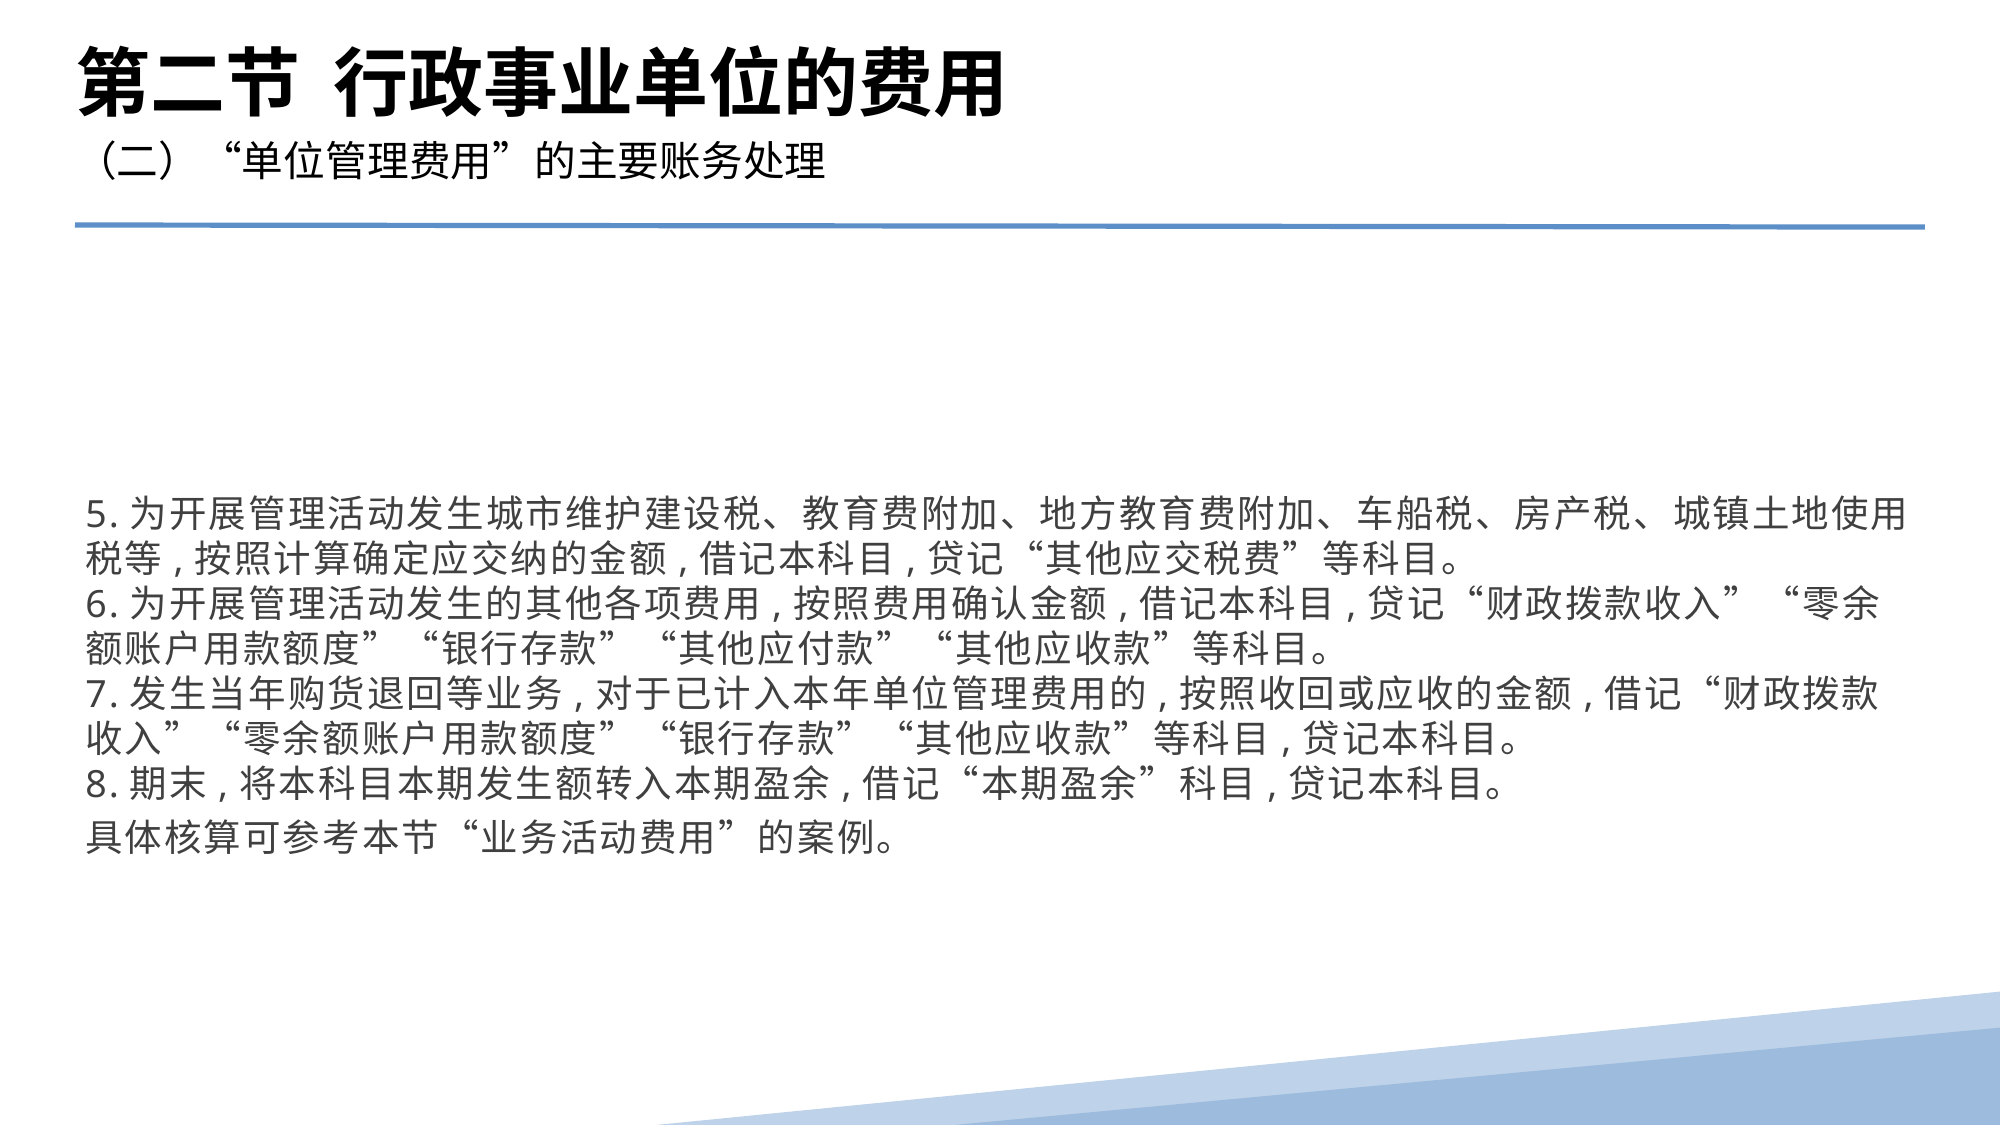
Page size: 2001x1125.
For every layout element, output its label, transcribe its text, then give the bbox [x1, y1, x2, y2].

text_box 5.为开展管理活动发生城市维护建设税、教育费附加、地方教育费附加、车船税、房产税、城镇土地使用税等,按照计算确定应交纳的金额,借记本科目,贷记“其他应交税费”等科目。 6.为开展管理活动发生的其他各项费用,按照费用确认金额,借记本科目,贷记“财政拨款收入”“零余额账户用款额度”“银行存款”“其他应付款”“其他应收款”等科目。 7.发生当年购货退回等业务,对于已计入本年单位管理费用的,按照收回或应收的金额,借记“财政拨款收入”“零余额账户用款额度”“银行存款”“其他应收款”等科目,贷记本科目。 8.期末,将本科目本期发生额转入本期盈余,借记“本期盈余”科目,贷记本科目。 具体核算可参考本节“业务活动费用”的案例。 [75, 328, 1925, 1022]
text_box 第二节 行政事业单位的费用 [75, 24, 1925, 124]
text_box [656, 991, 2000, 1125]
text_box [74, 224, 1925, 228]
text_box （二）“单位管理费用”的主要账务处理 [75, 124, 1925, 200]
